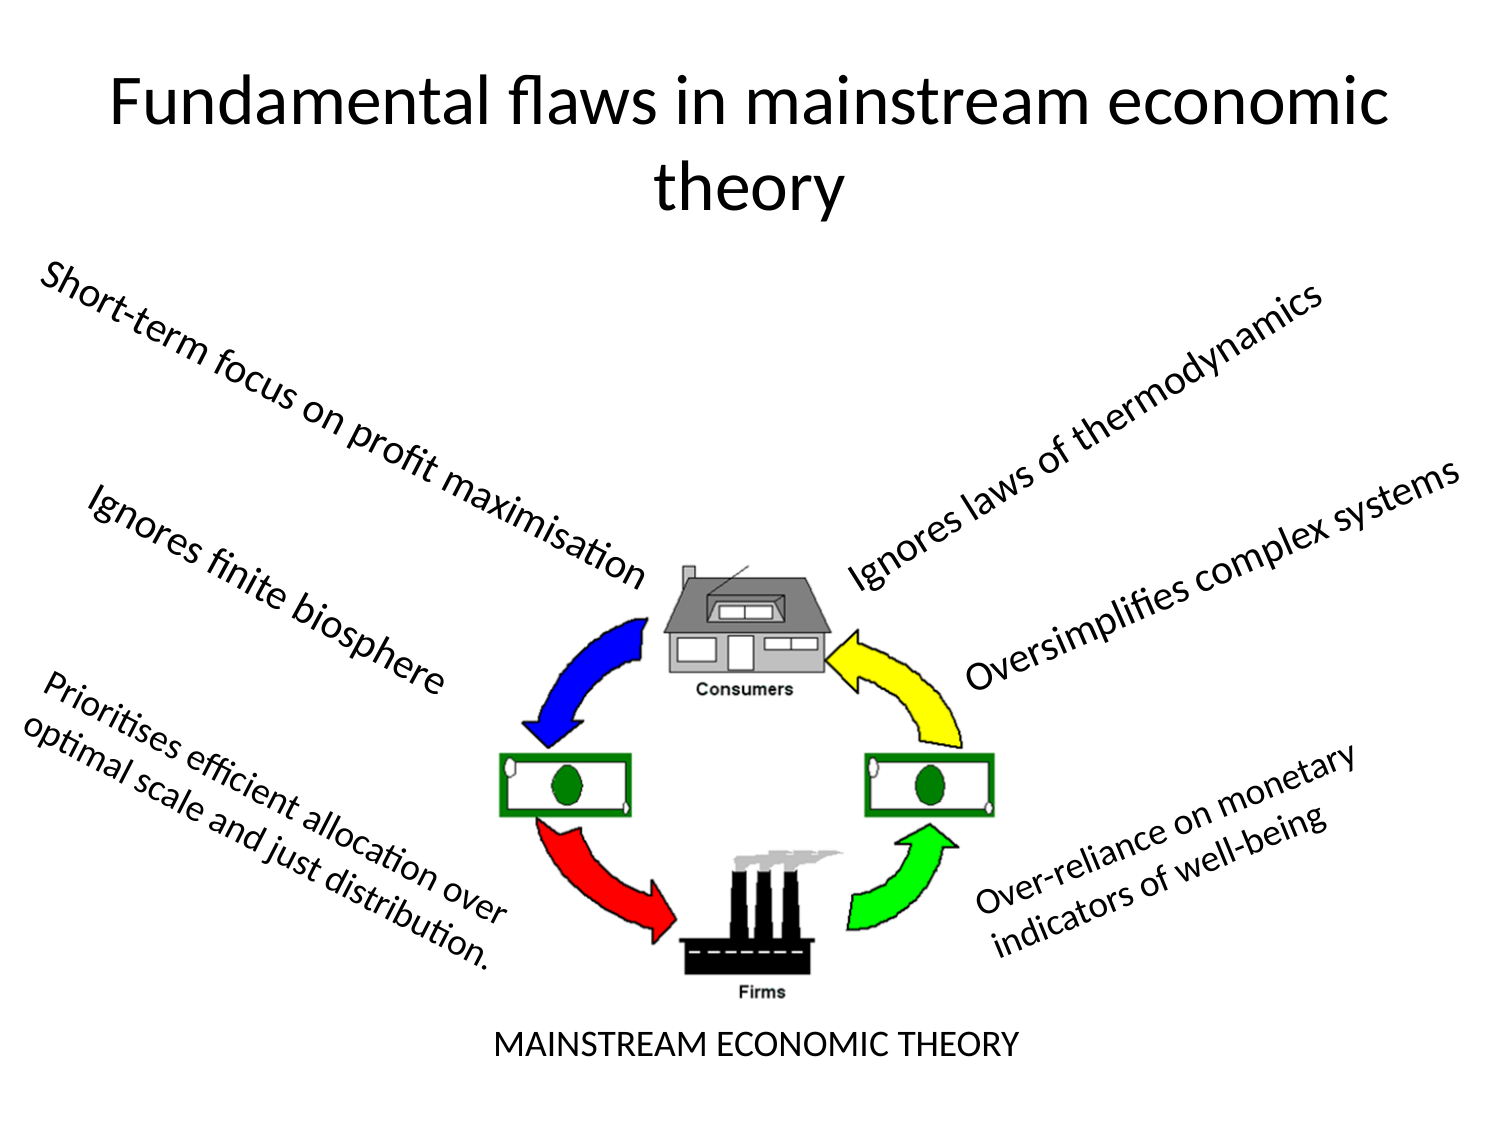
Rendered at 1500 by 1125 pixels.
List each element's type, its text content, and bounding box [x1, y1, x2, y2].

text_box Ignores finite biosphere [65, 456, 472, 735]
text_box Ignores laws of thermodynamics [876, 220, 1396, 525]
text_box MAINSTREAM ECONOMIC THEORY [478, 1011, 1069, 1072]
title Fundamental flaws in mainstream economic theory [75, 45, 1425, 233]
picture [477, 526, 1009, 1013]
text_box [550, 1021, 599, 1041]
text_box Oversimplifies complex systems [1013, 420, 1500, 694]
text_box Prioritises efficient allocation over optimal scale and just distribution. [0, 645, 472, 981]
text_box Over-reliance on monetary indicators of well-being [1013, 657, 1500, 970]
text_box Short-term focus on profit maximisation [17, 231, 616, 526]
